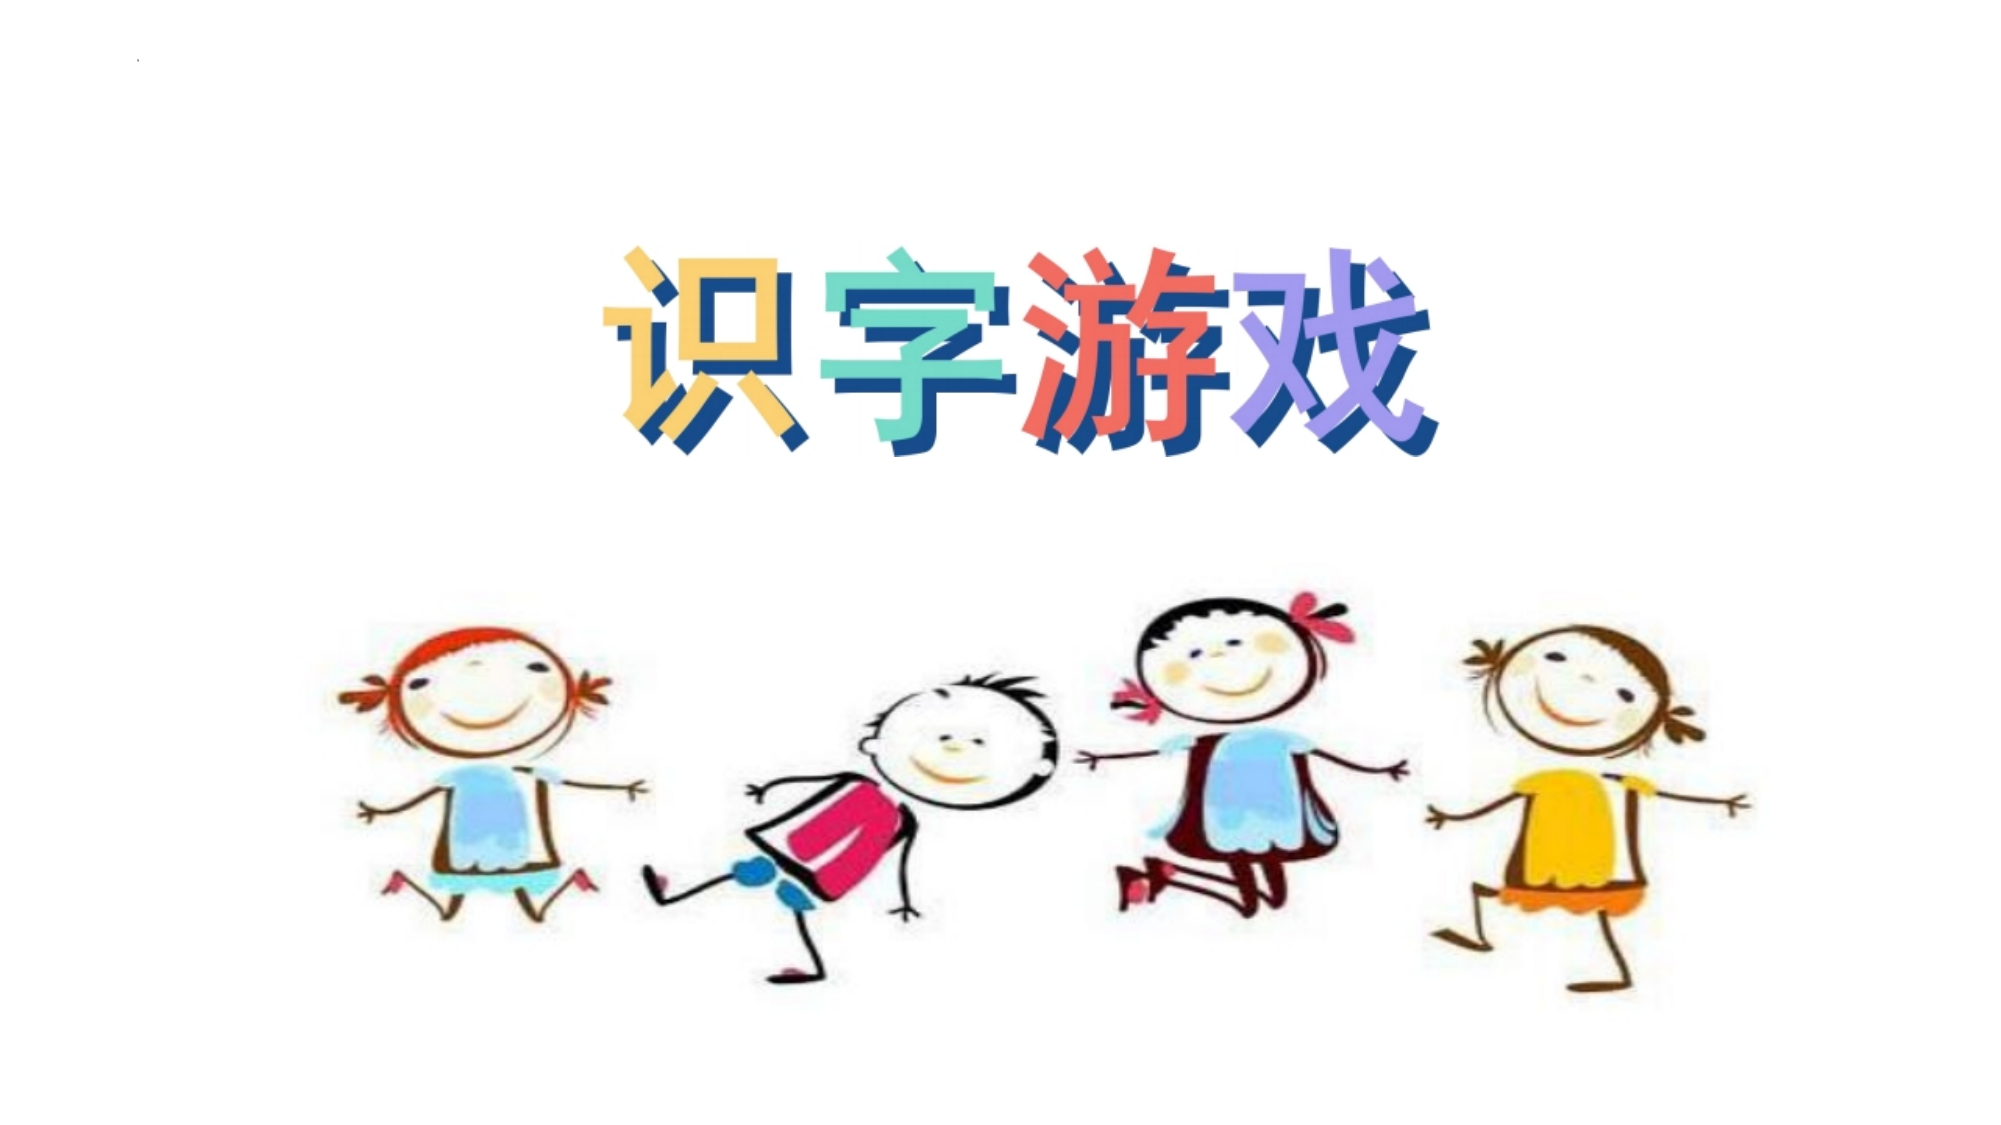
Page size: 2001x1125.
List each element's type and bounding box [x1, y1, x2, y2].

picture [273, 562, 1769, 1027]
picture [600, 243, 1442, 457]
